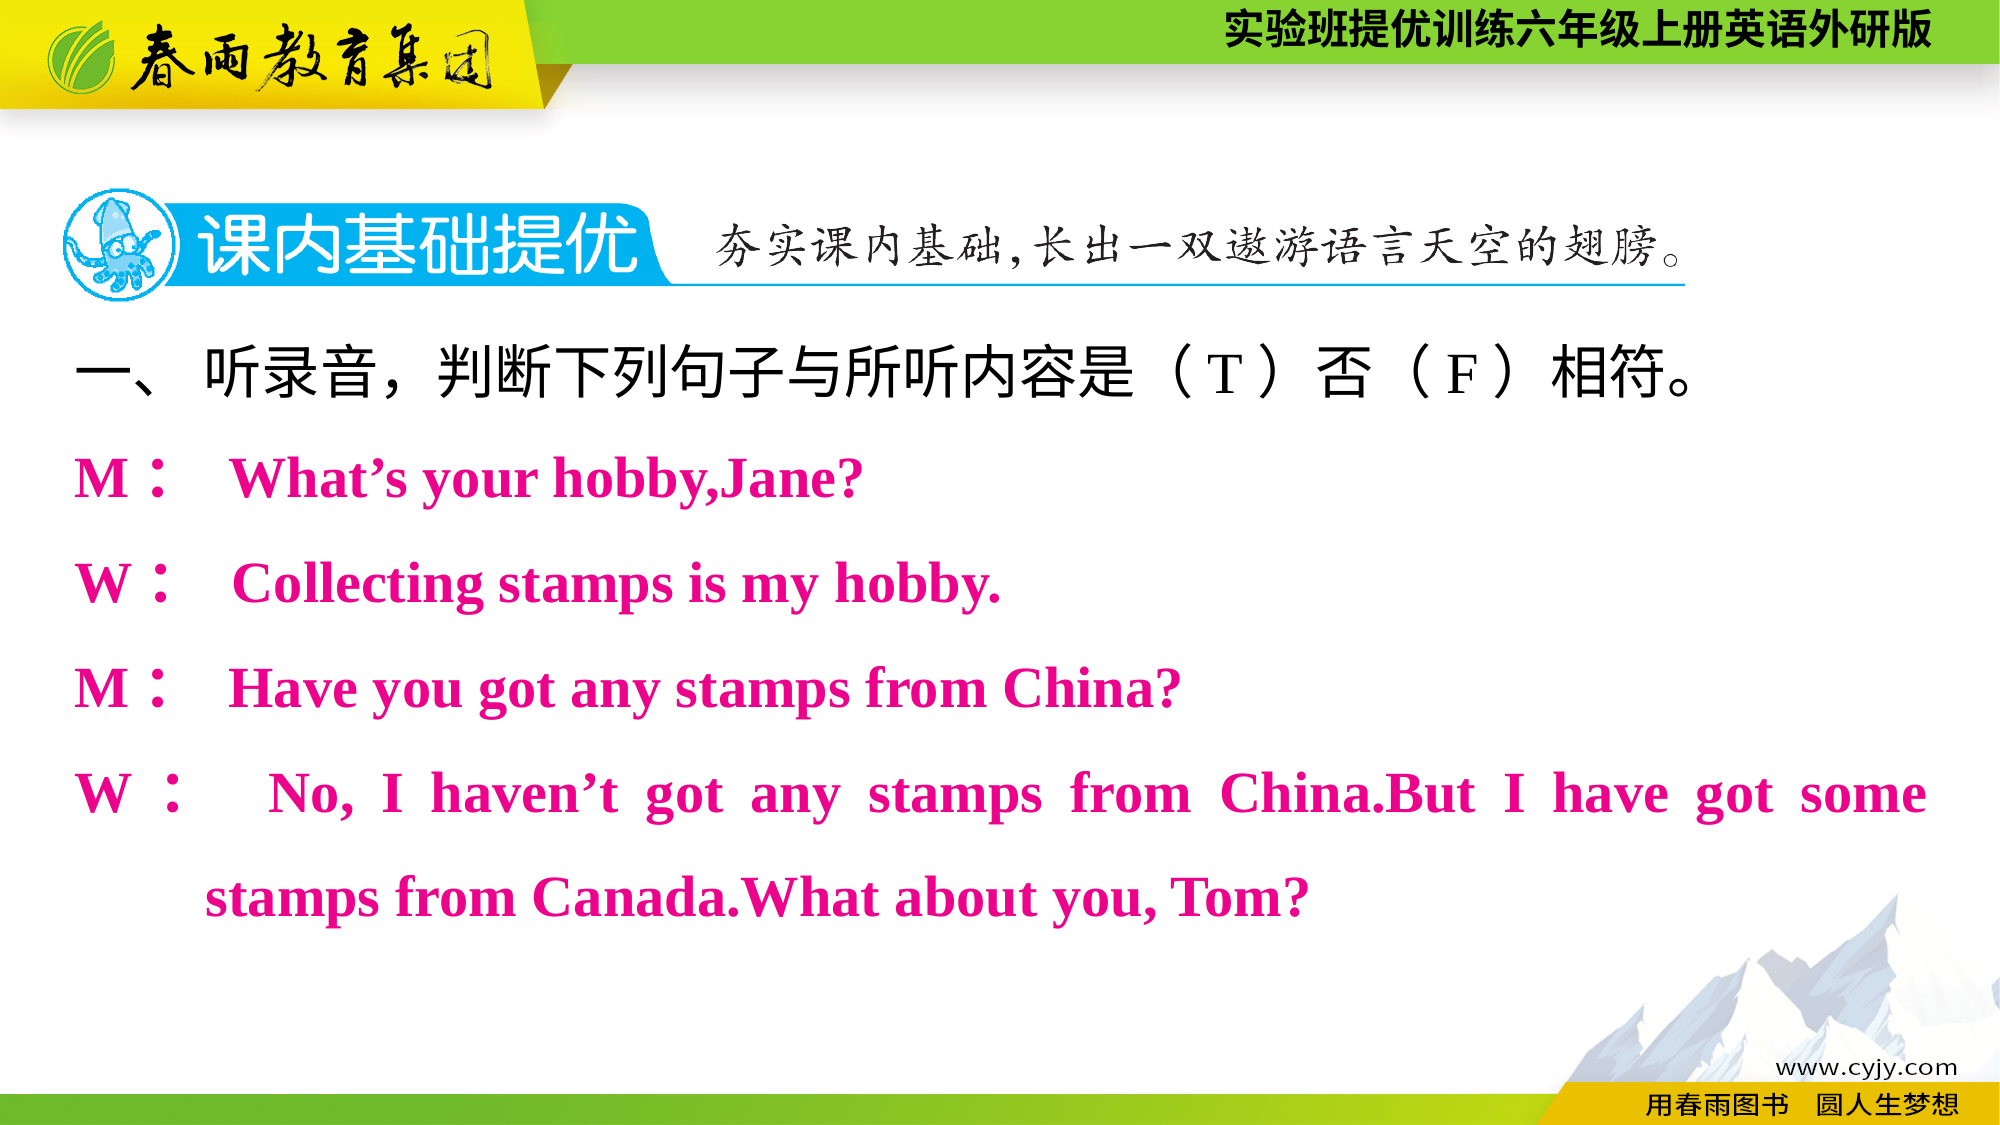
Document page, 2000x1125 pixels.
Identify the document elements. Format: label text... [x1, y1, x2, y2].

picture [0, 0, 2000, 1125]
list 一、 听录音，判断下列句子与所听内容是（T）否（F）相符。 [59, 293, 1944, 396]
text_box M： What’s your hobby,Jane? W： Collecting stamps is my hobby. M： Have you got any stamps from China? W： No, I haven’t got any stamps from China.But I have got some stamps from Canada.What about you, Tom? [59, 396, 1944, 937]
